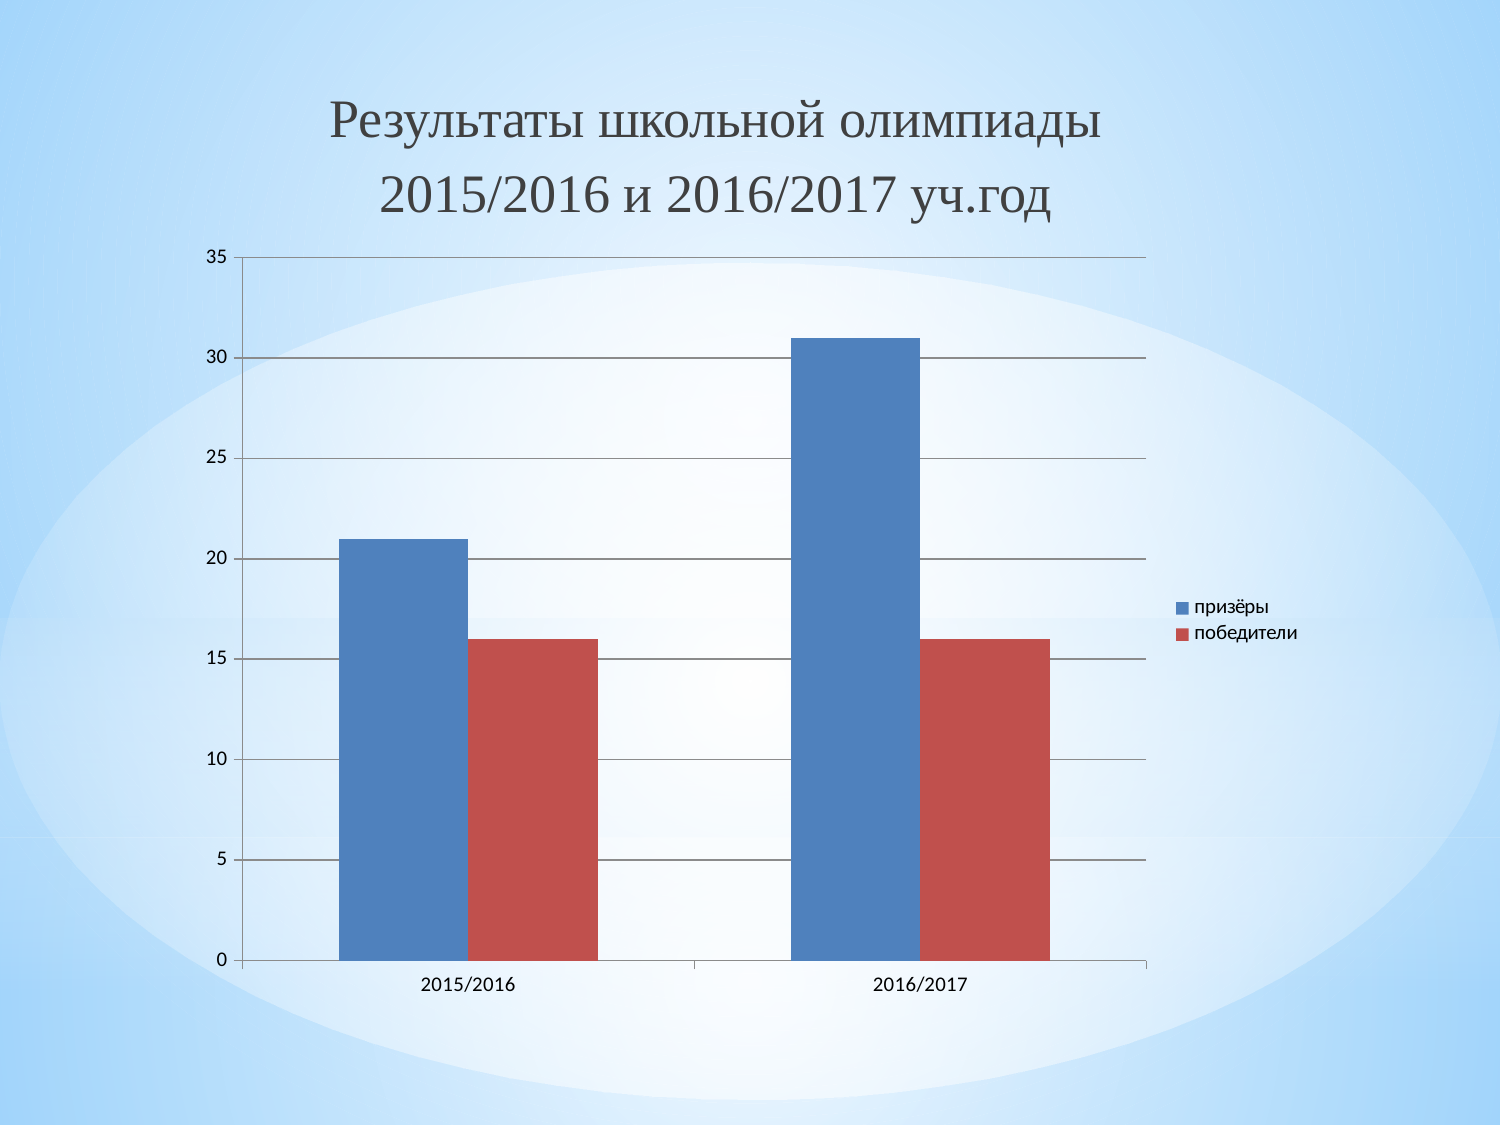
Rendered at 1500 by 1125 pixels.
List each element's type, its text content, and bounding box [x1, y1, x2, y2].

list Результаты школьной олимпиады 2015/2016 и 2016/2017 уч.год [187, 66, 1238, 230]
chart [182, 231, 1318, 1012]
